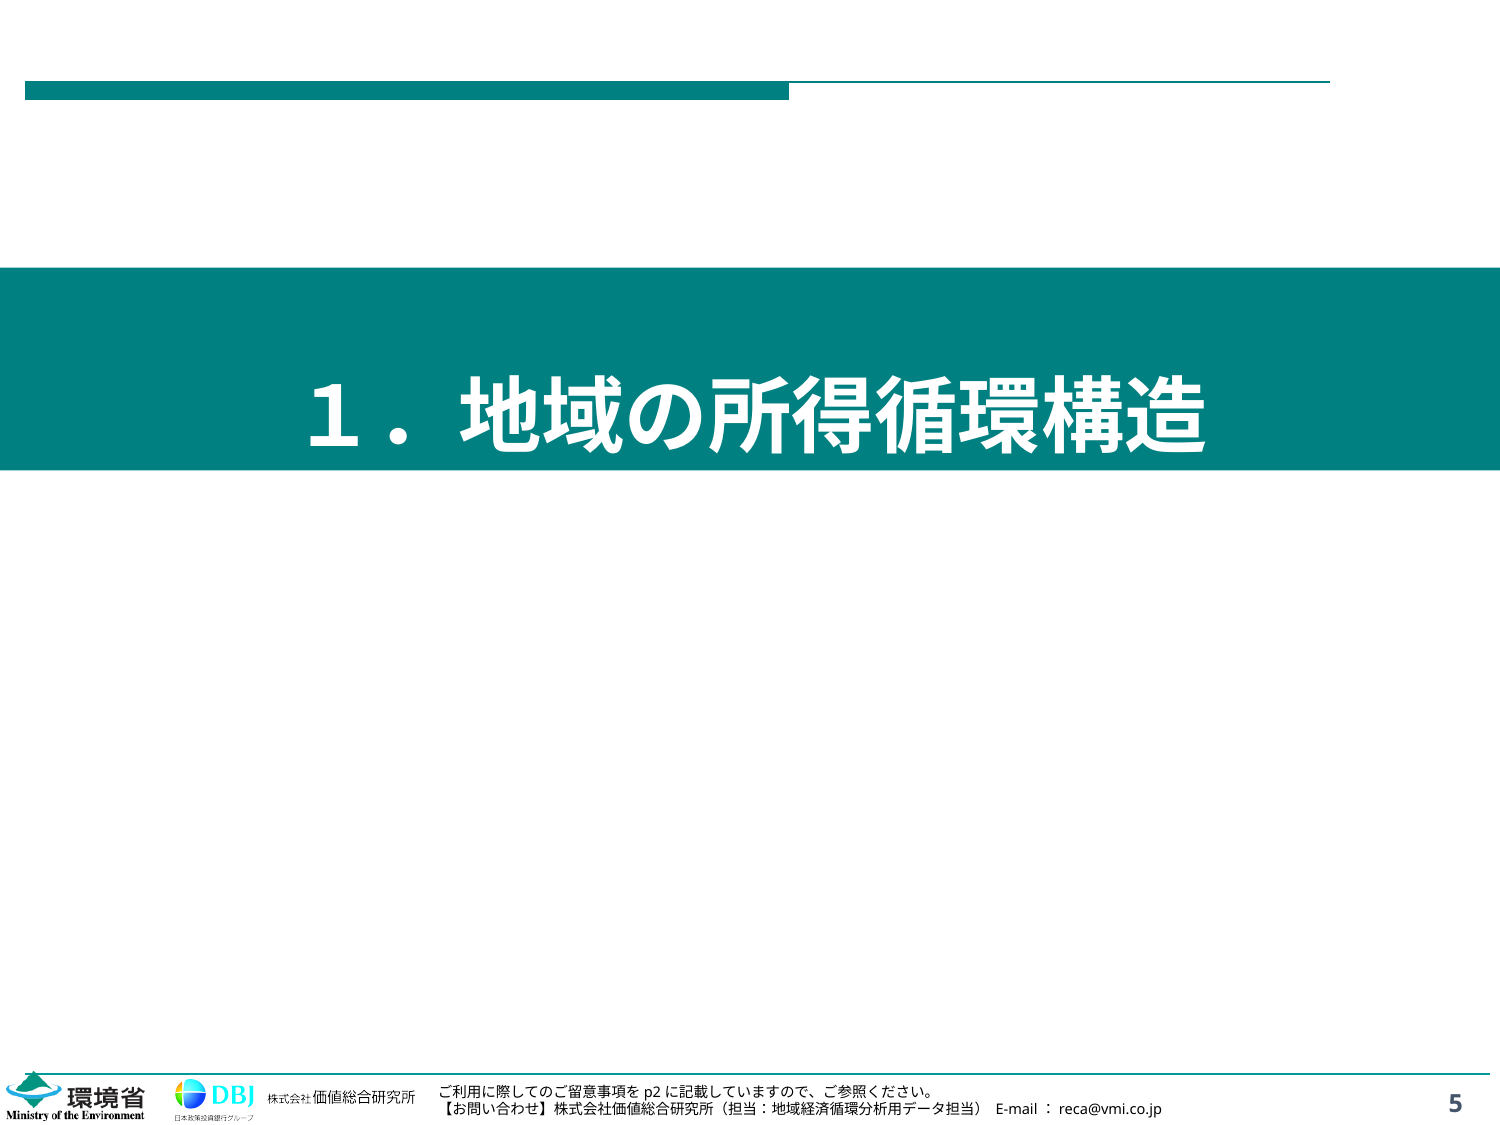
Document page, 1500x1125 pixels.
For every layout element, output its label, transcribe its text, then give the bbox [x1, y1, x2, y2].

title １．地域の所得循環構造 [0, 267, 1500, 471]
slide_number 5 [1411, 1079, 1500, 1122]
picture [171, 1075, 419, 1125]
picture [2, 1071, 148, 1125]
